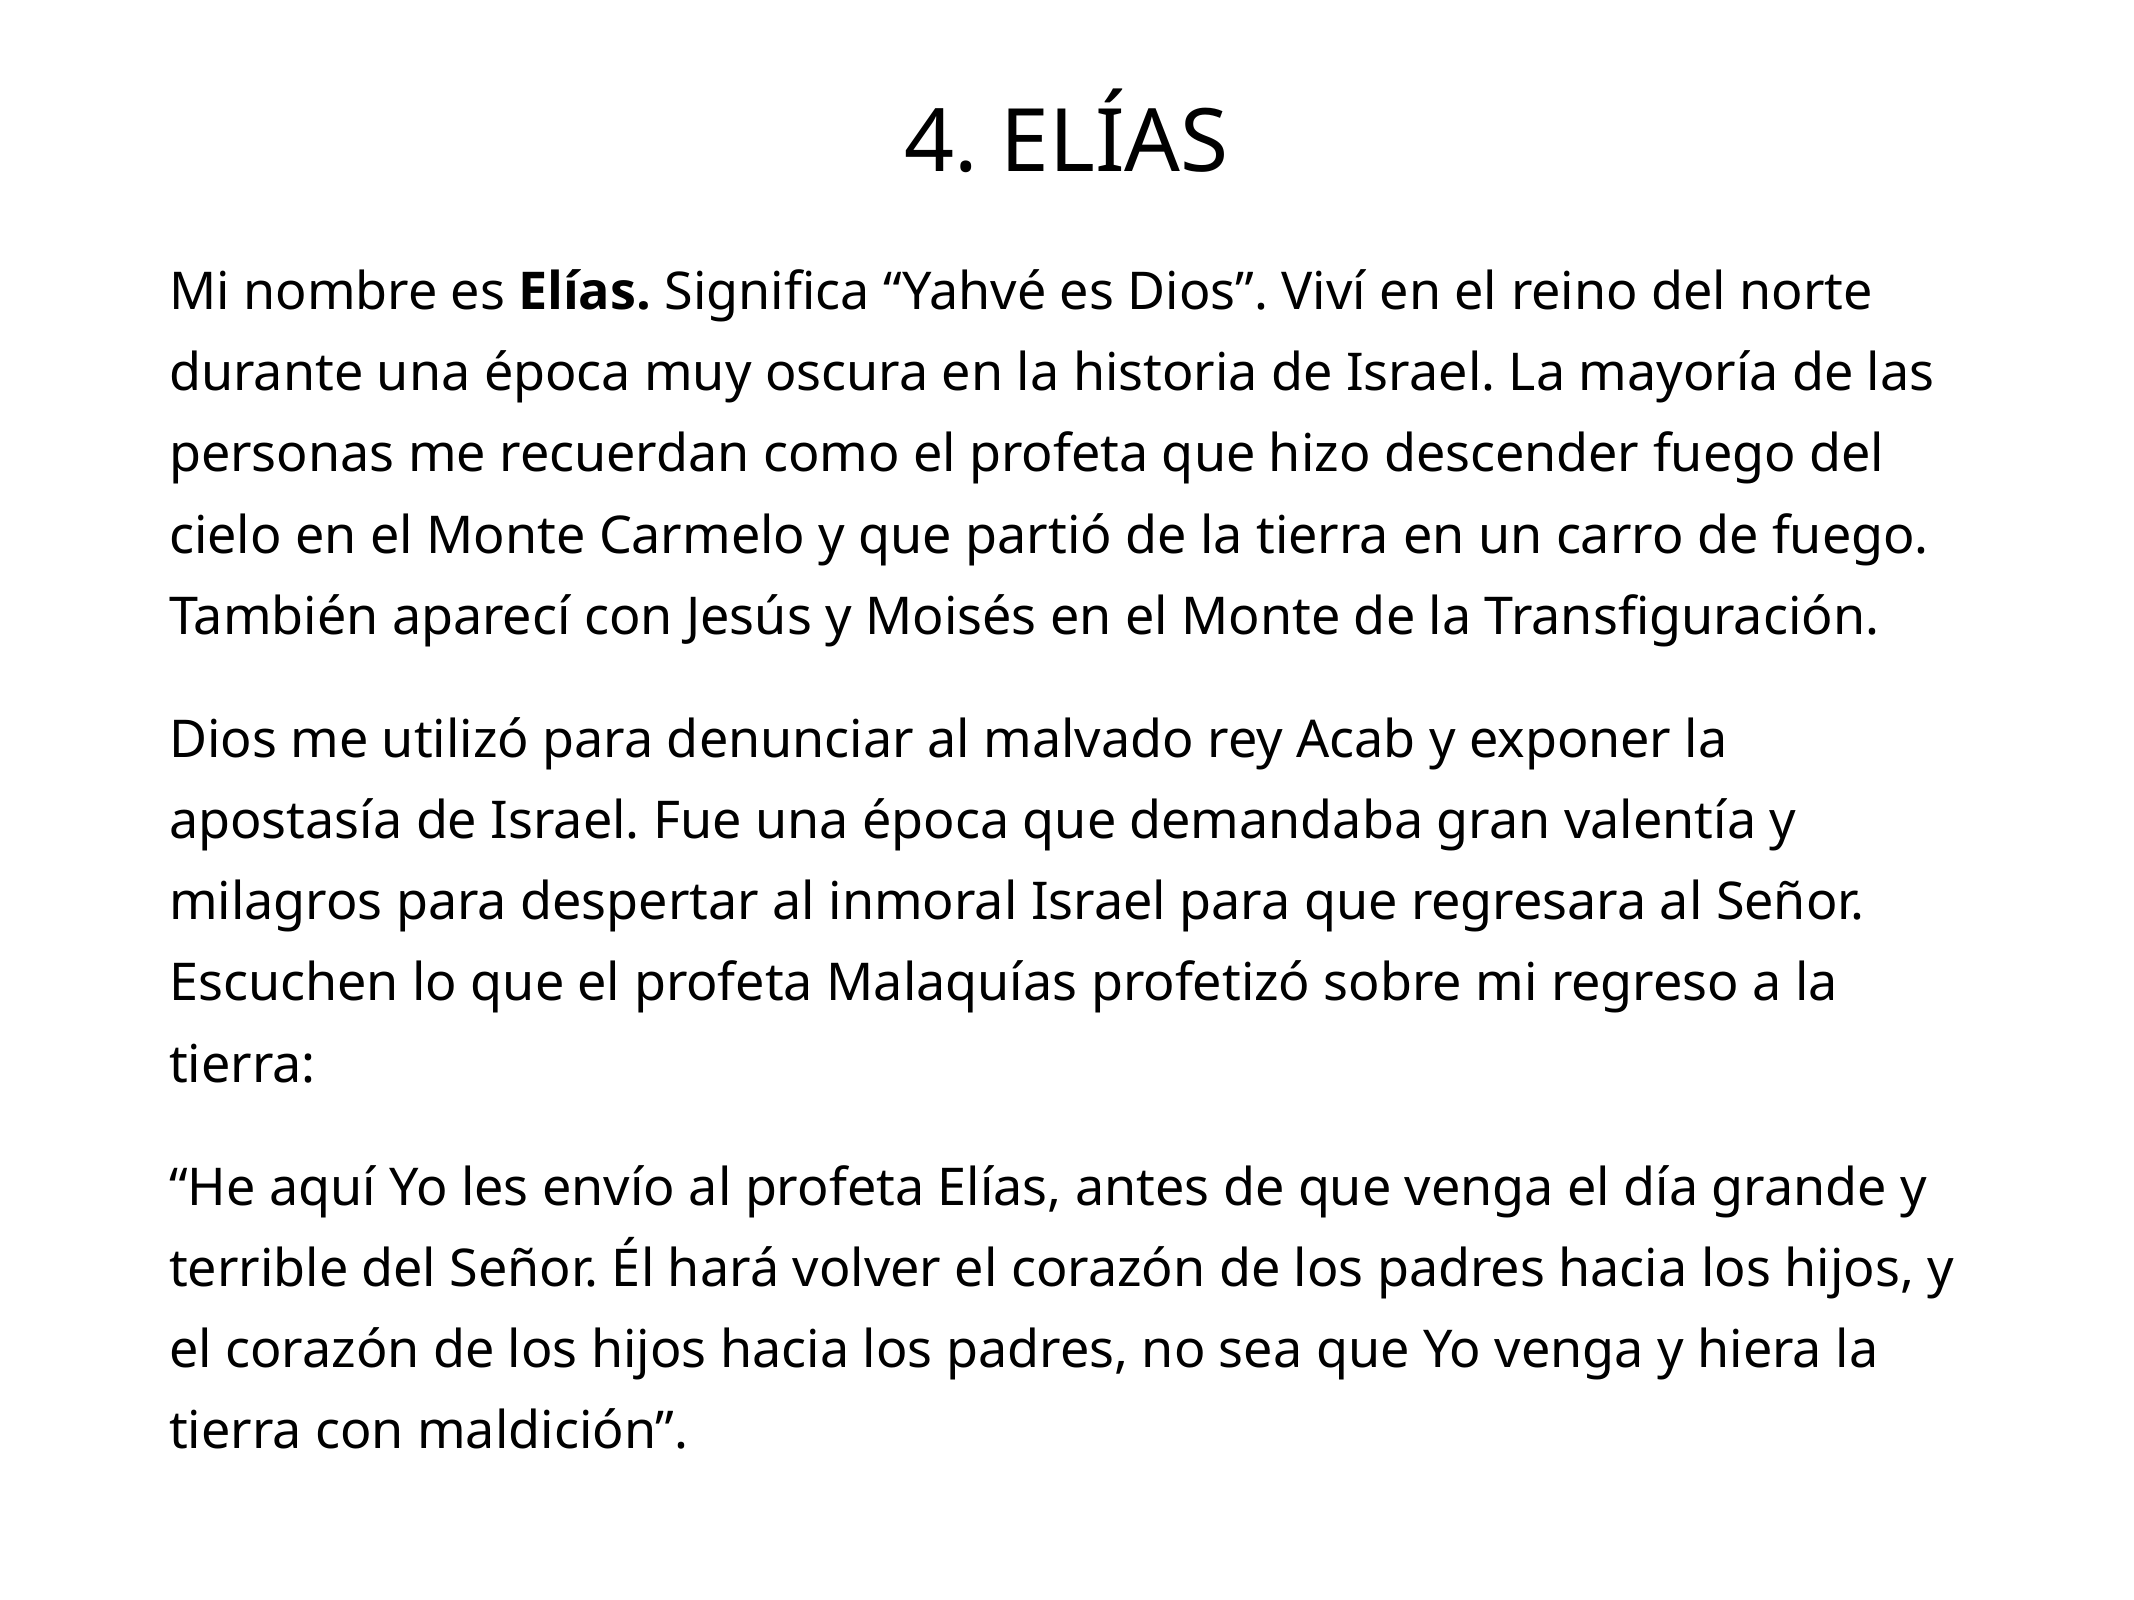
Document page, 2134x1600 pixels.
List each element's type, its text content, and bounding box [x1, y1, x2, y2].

text_box 4. ELÍAS [608, 79, 1525, 194]
text_box Mi nombre es Elías. Significa “Yahvé es Dios”. Viví en el reino del norte durante una época muy oscura en la historia de Israel. La mayoría de las personas me recuerdan como el profeta que hizo descender fuego del cielo en el Monte Carmelo y que partió de la tierra en un carro de fuego. También aparecí con Jesús y Moisés en el Monte de la Transfiguración. Dios me utilizó para denunciar al malvado rey Acab y exponer la apostasía de Israel. Fue una época que demandaba gran valentía y milagros para despertar al inmoral Israel para que regresara al Señor. Escuchen lo que el profeta Malaquías profetizó sobre mi regreso a la tierra: “He aquí Yo les envío al profeta Elías, antes de que venga el día grande y terrible del Señor. Él hará volver el corazón de los padres hacia los hijos, y el corazón de los hijos hacia los padres, no sea que Yo venga y hiera la tierra con maldición”. [164, 234, 1969, 1464]
